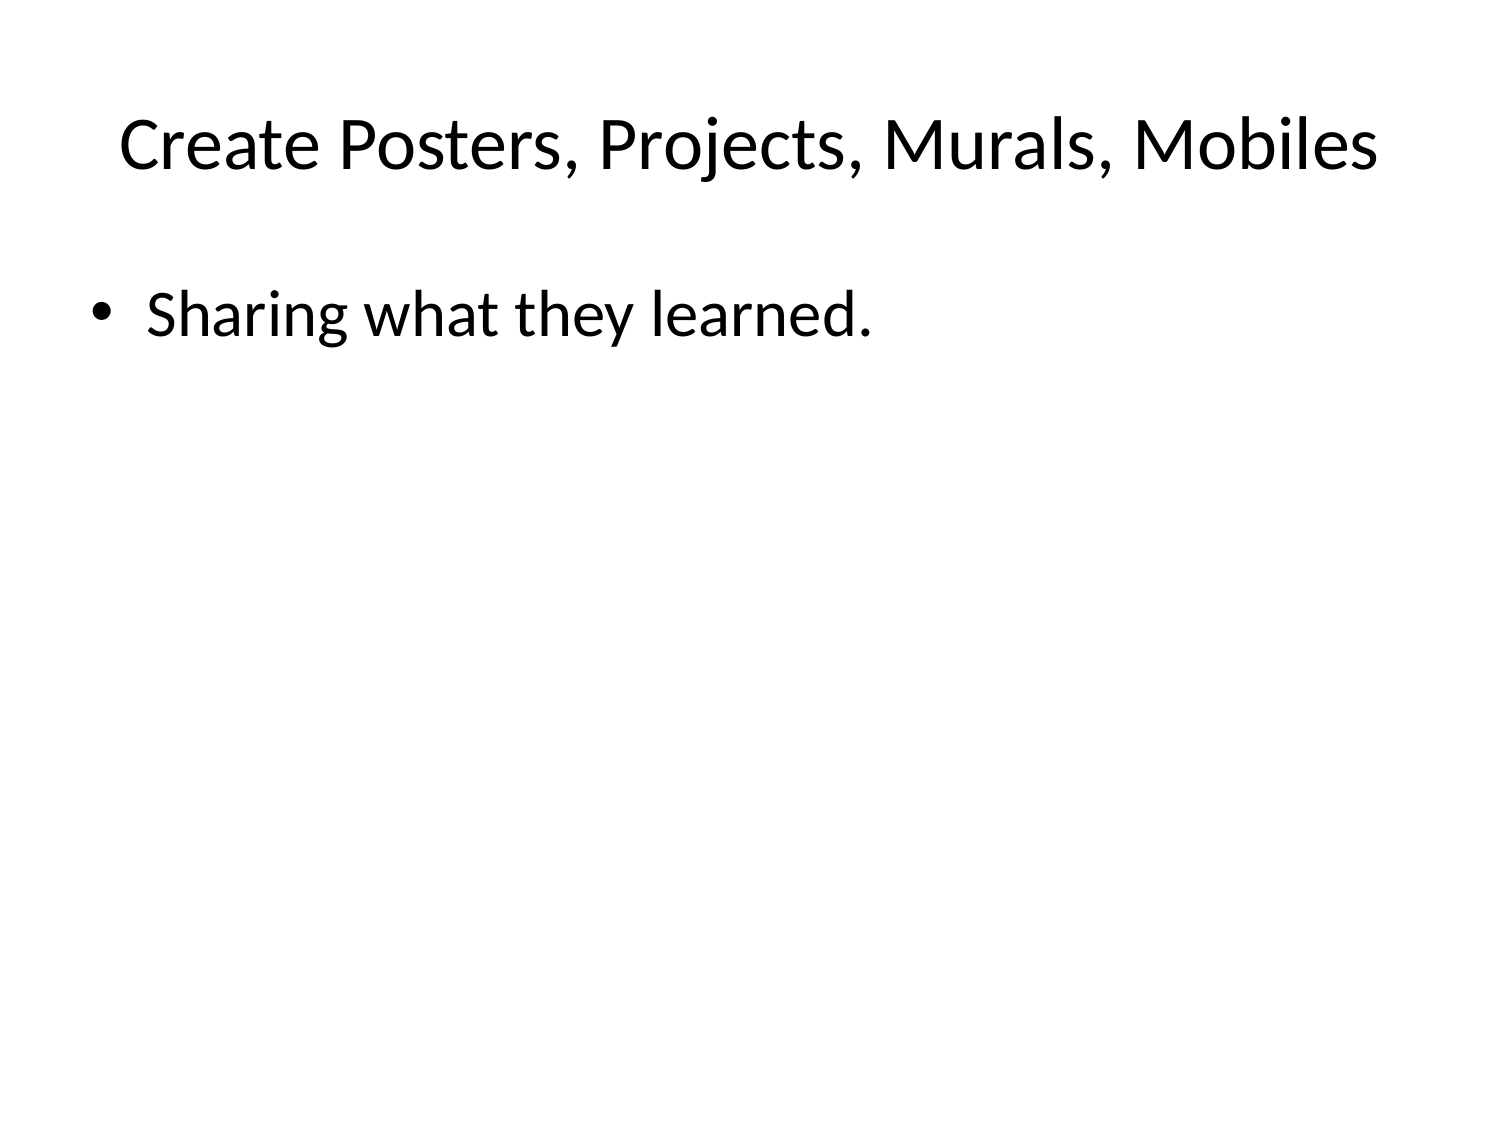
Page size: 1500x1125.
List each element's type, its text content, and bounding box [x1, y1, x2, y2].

list Sharing what they learned. [75, 262, 1425, 1005]
title Create Posters, Projects, Murals, Mobiles [75, 45, 1425, 233]
